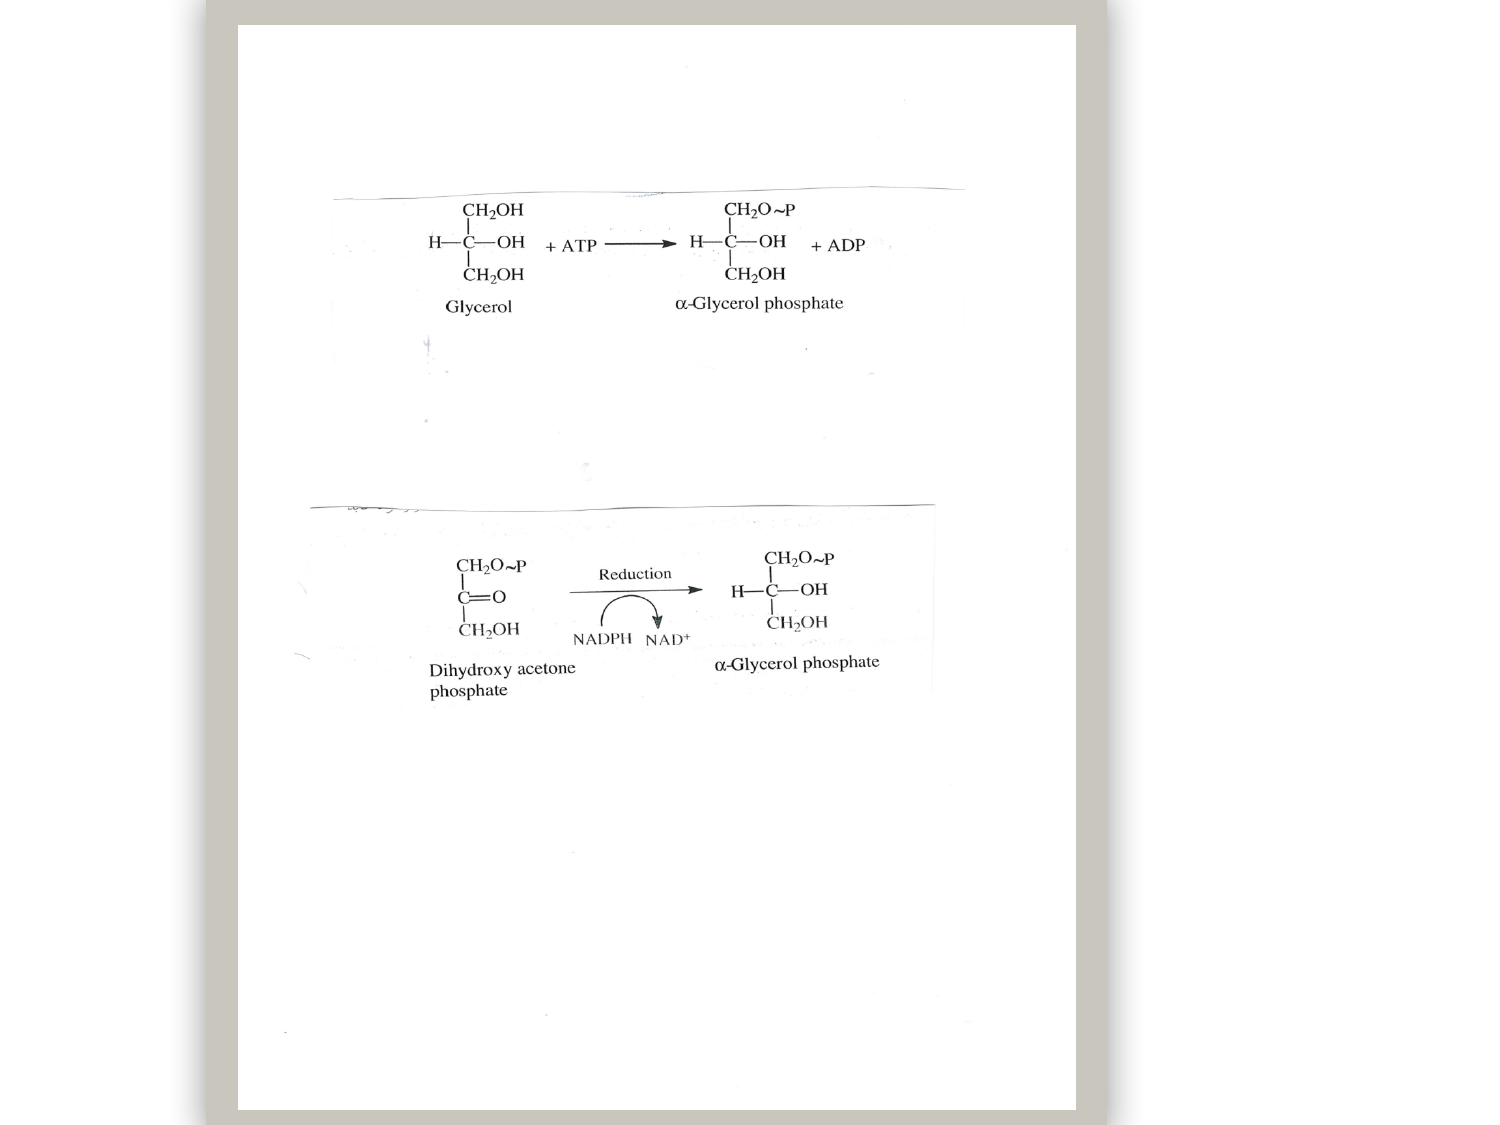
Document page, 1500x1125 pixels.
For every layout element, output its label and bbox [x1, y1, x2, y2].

list [237, 24, 1077, 1111]
